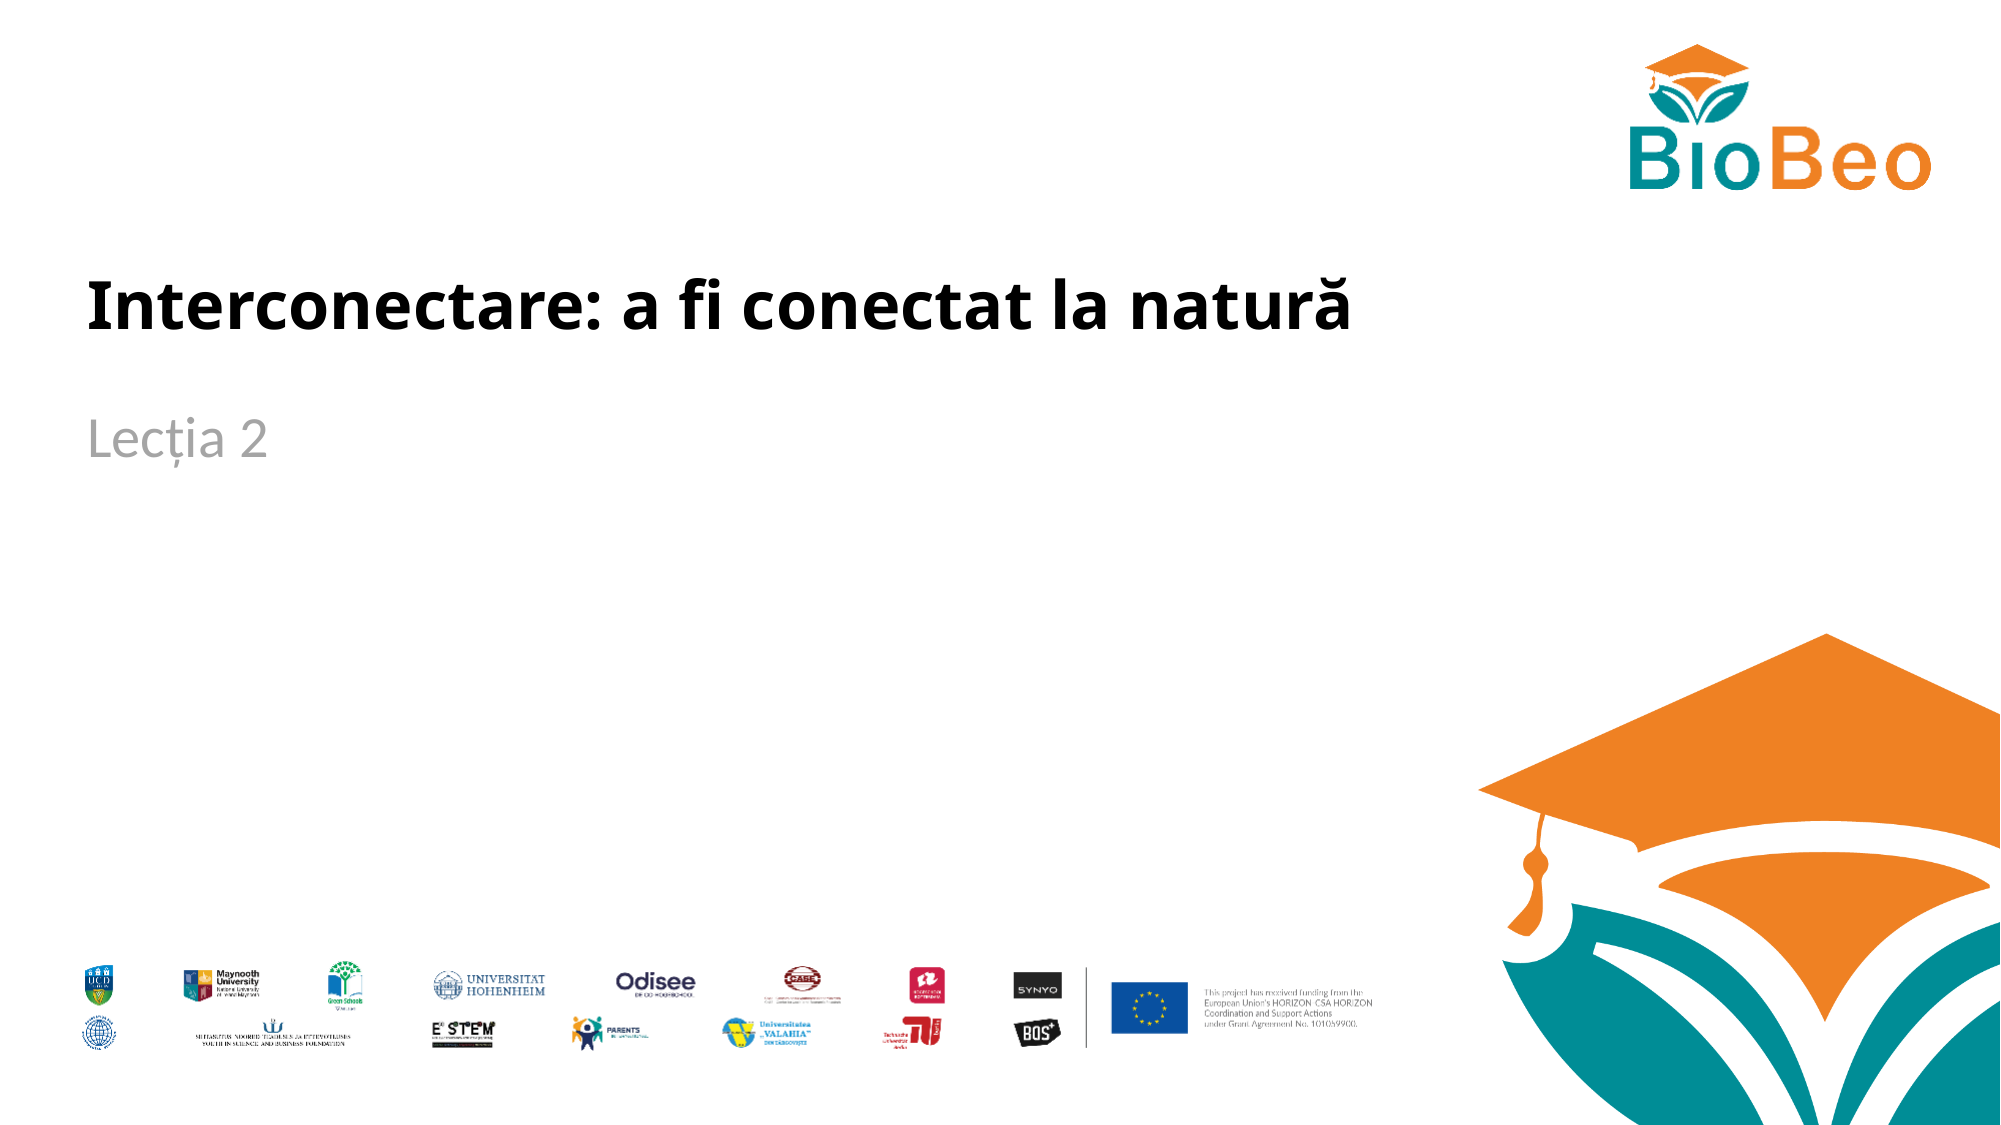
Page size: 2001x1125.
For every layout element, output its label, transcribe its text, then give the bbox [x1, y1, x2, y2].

subtitle Lecția 2 [72, 399, 1933, 610]
picture [1433, 562, 2000, 1125]
picture [59, 951, 1394, 1063]
title Interconectare: a fi conectat la natură [72, 213, 1933, 399]
picture [1628, 42, 1933, 192]
